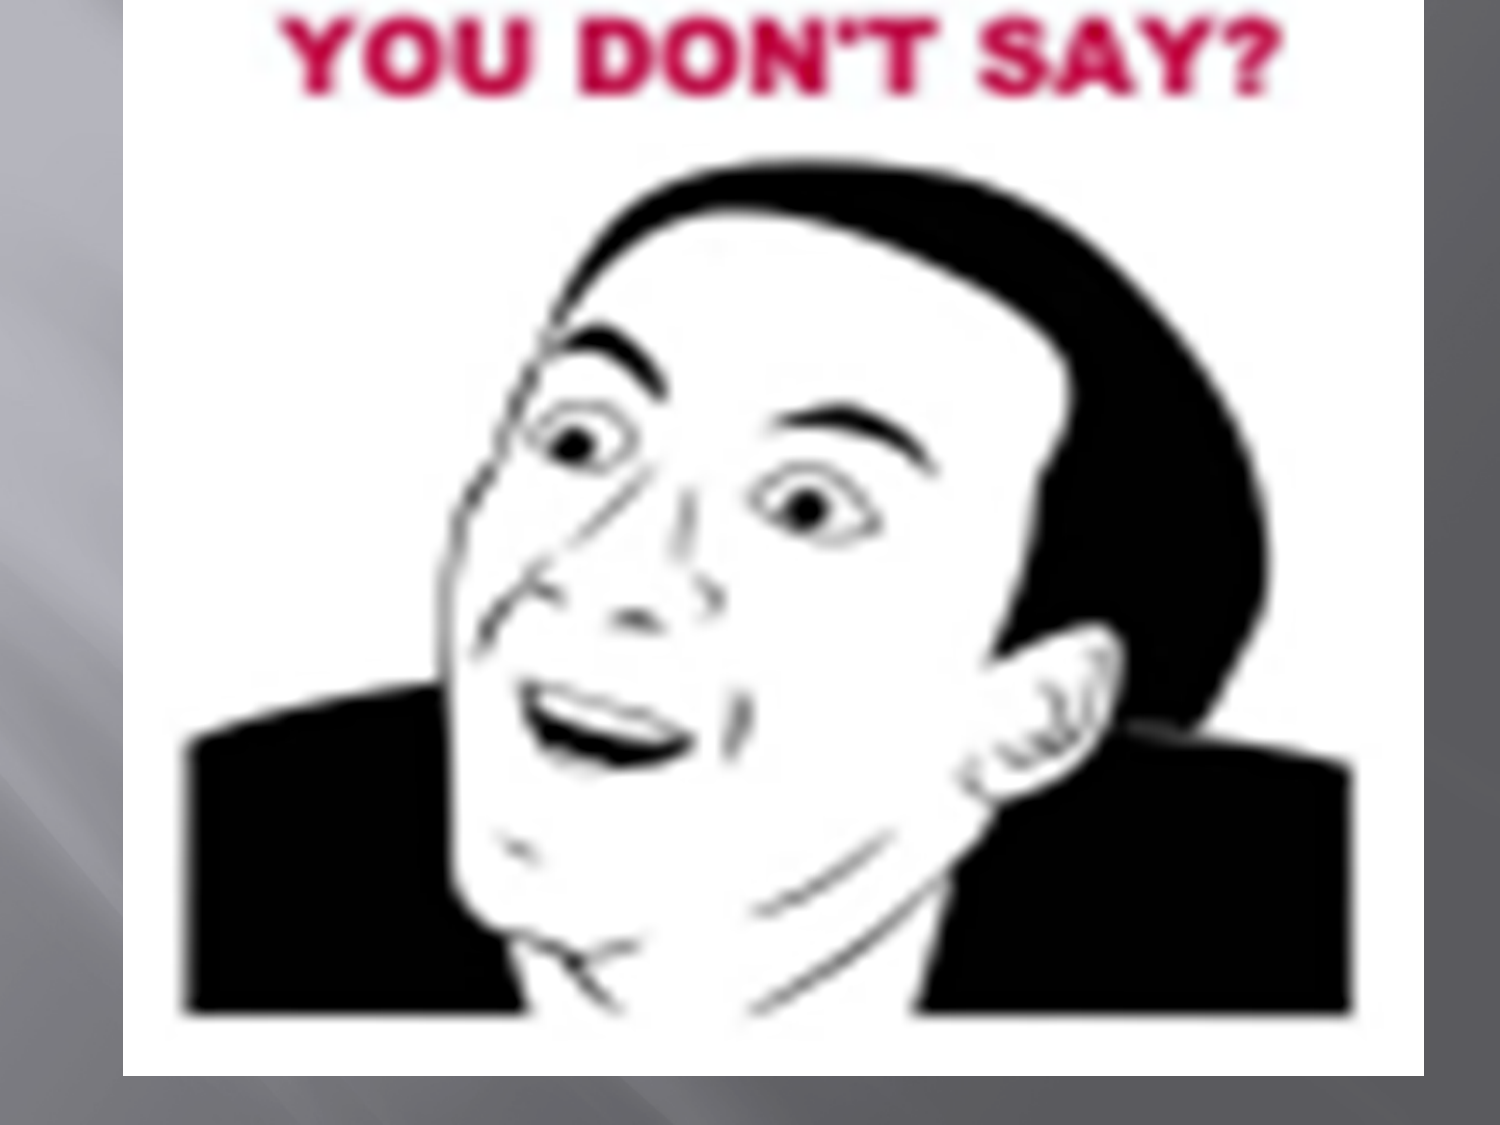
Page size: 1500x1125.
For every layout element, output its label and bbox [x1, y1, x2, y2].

list [123, 0, 1424, 1076]
